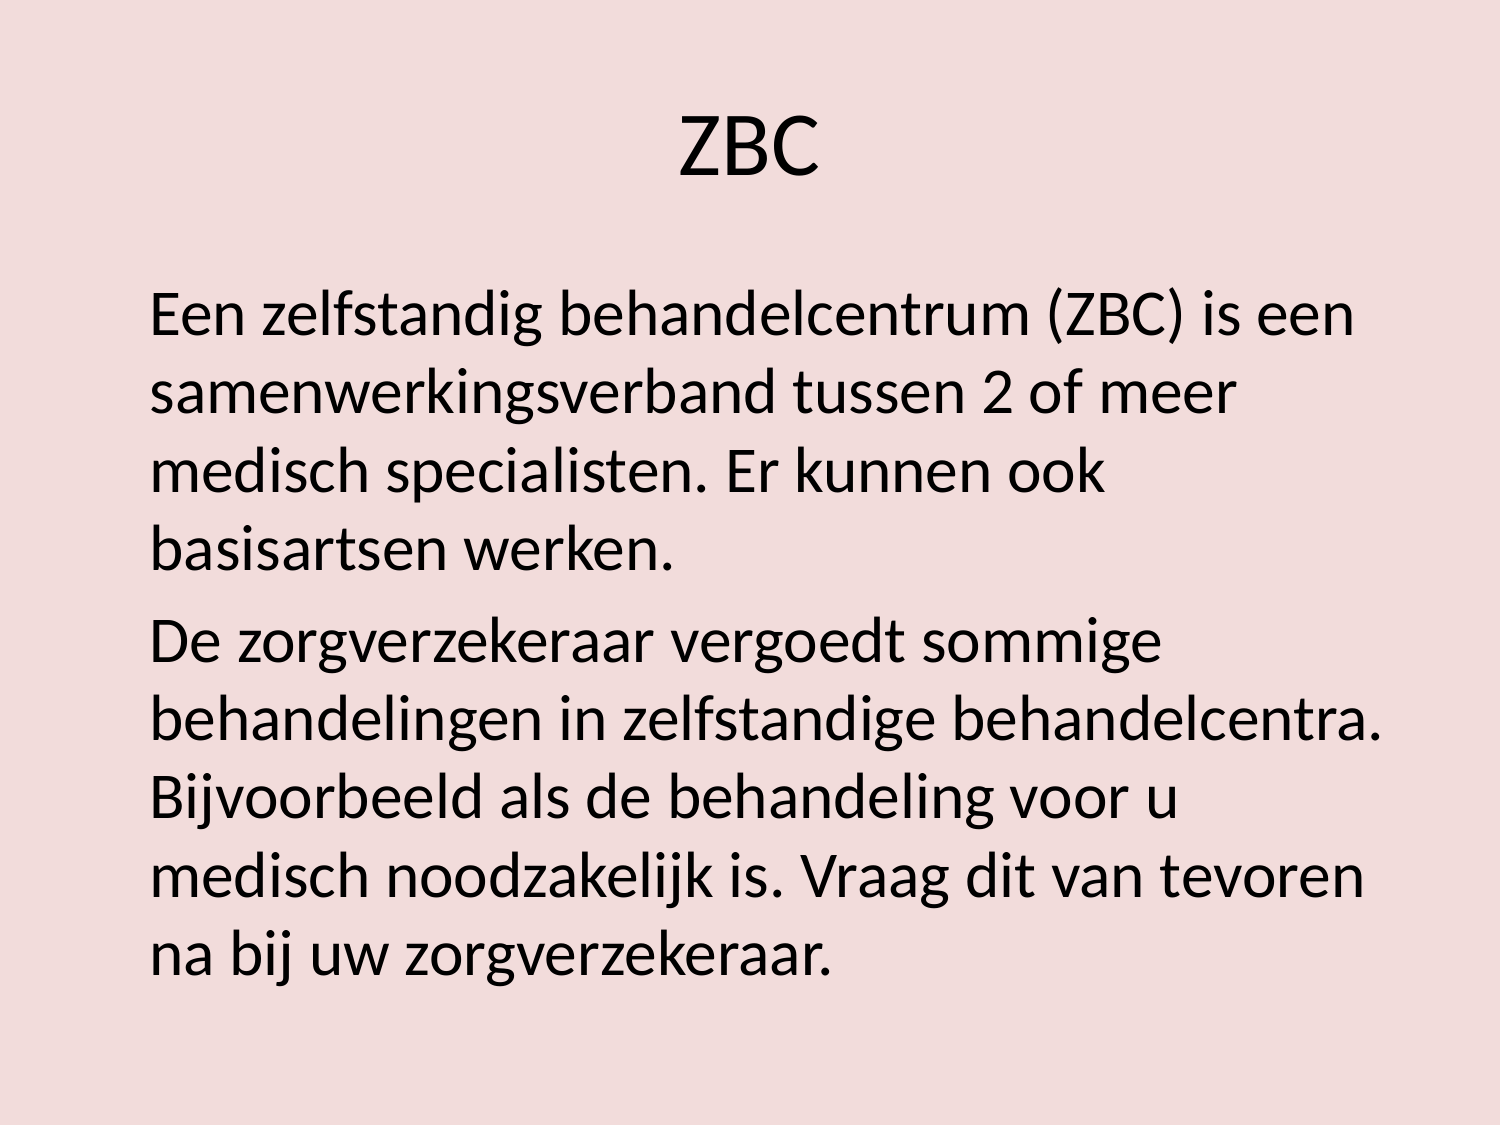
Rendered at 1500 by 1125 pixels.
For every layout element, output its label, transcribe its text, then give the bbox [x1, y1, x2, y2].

list Een zelfstandig behandelcentrum (ZBC) is een samenwerkingsverband tussen 2 of meer medisch specialisten. Er kunnen ook basisartsen werken. De zorgverzekeraar vergoedt sommige behandelingen in zelfstandige behandelcentra. Bijvoorbeeld als de behandeling voor u medisch noodzakelijk is. Vraag dit van tevoren na bij uw zorgverzekeraar. [75, 262, 1425, 1005]
title ZBC [75, 45, 1425, 233]
